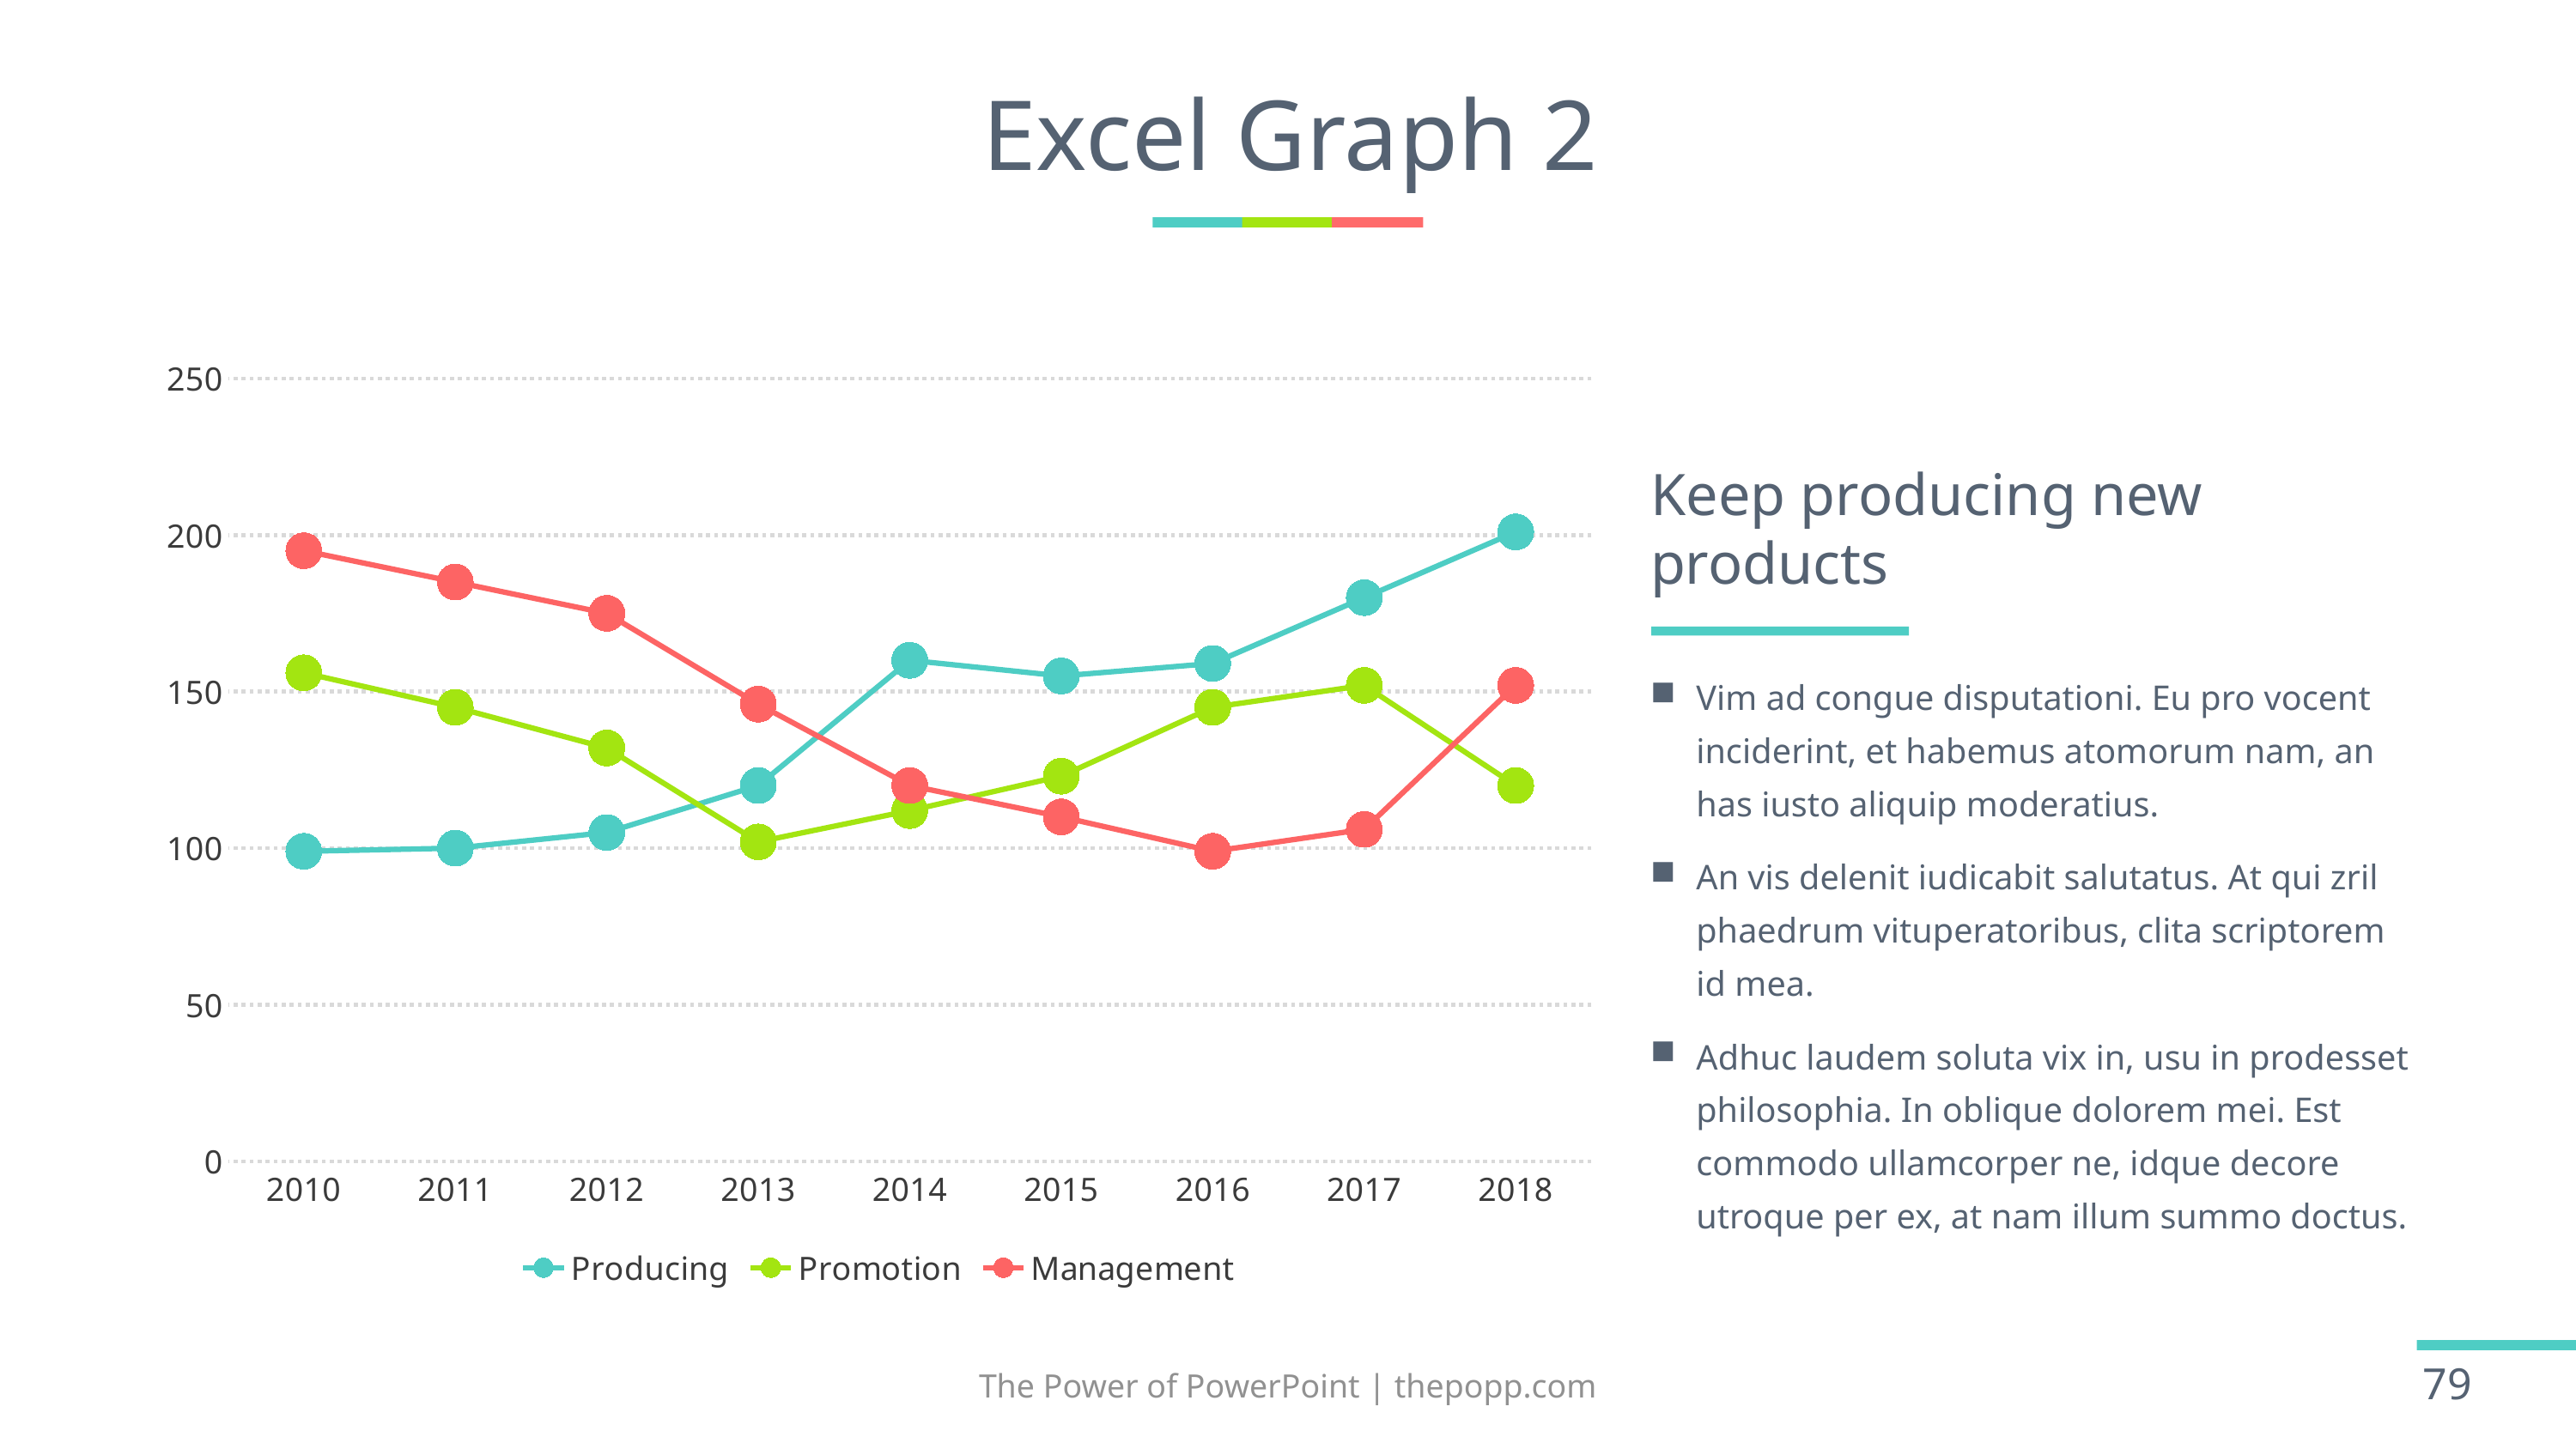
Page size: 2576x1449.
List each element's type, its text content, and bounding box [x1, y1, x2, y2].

chart [137, 336, 1621, 1297]
text_box Keep producing new products [1637, 427, 2427, 602]
text_box [1650, 626, 1910, 637]
title Excel Graph 2 [69, 49, 2512, 230]
text_box Vim ad congue disputationi. Eu pro vocent inciderint, et habemus atomorum nam, an has iusto aliquip moderatius. An vis delenit iudicabit salutatus. At qui zril phaedrum vituperatoribus, clita scriptorem id mea. Adhuc laudem soluta vix in, usu in prodesset philosophia. In oblique dolorem mei. Est commodo ullamcorper ne, idque decore utroque per ex, at nam illum summo doctus. [1637, 658, 2427, 1297]
slide_number 79 [2409, 1351, 2576, 1421]
footer The Power of PowerPoint | thepopp.com [853, 1349, 1723, 1427]
